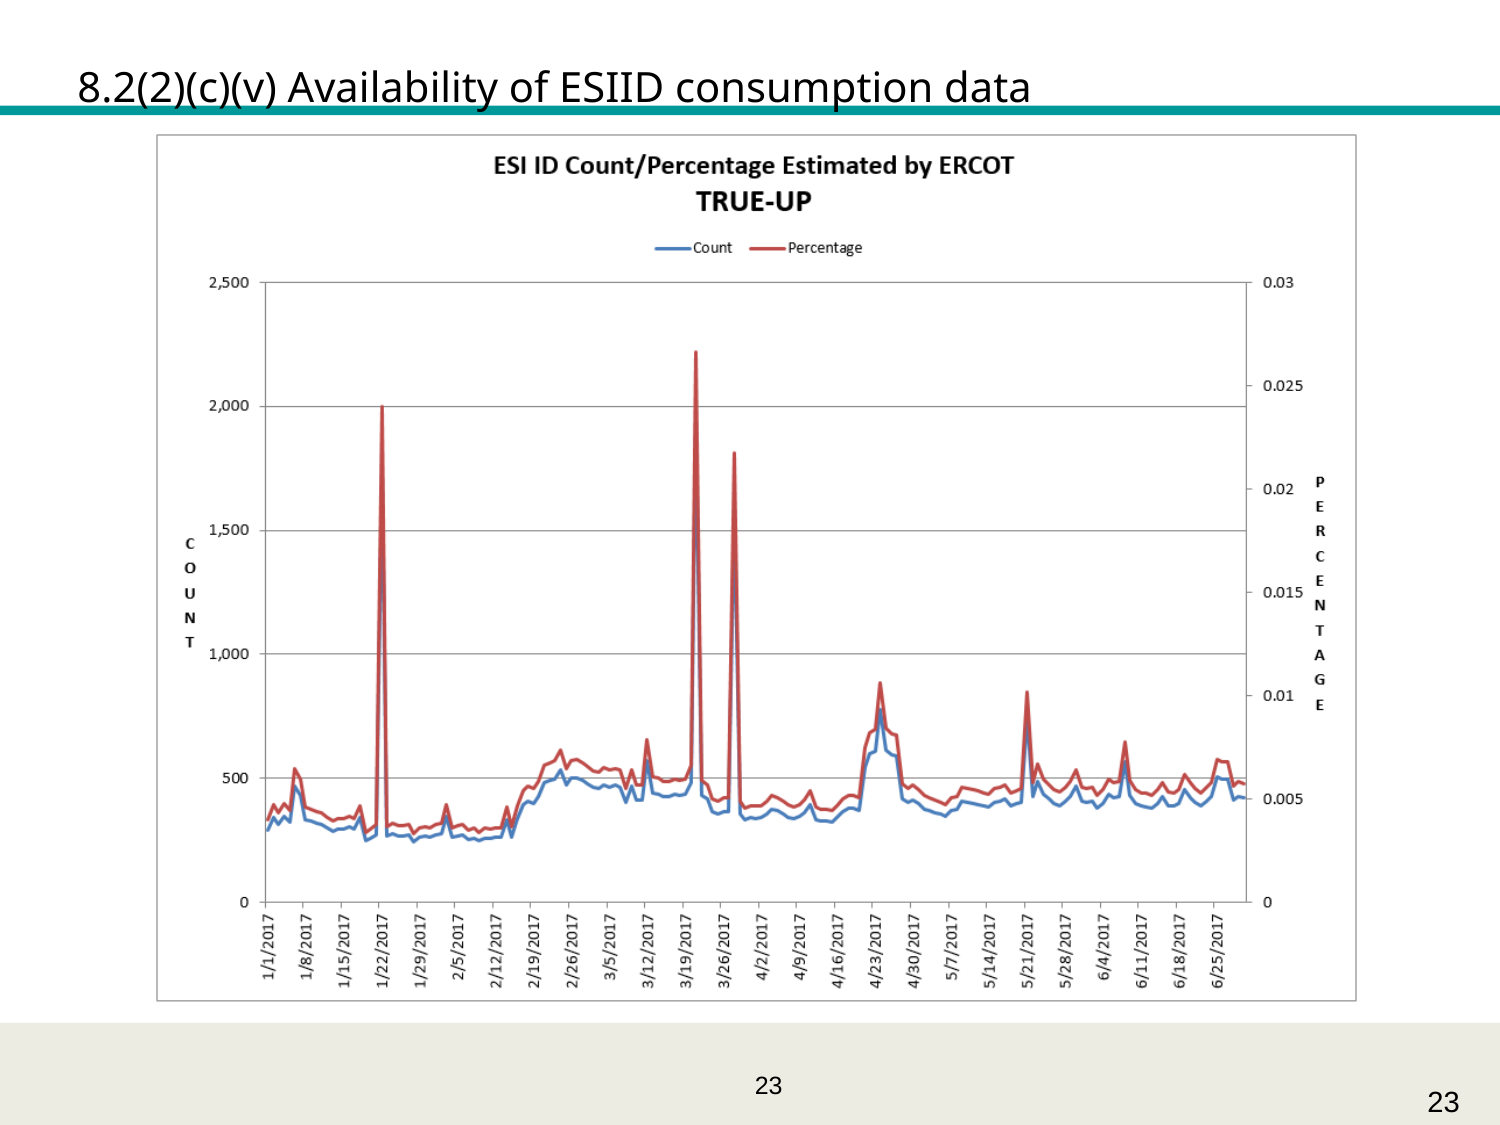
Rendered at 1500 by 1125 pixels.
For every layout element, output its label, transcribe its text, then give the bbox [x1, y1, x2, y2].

title 8.2(2)(c)(v) Availability of ESIID consumption data [62, 40, 1450, 132]
picture [153, 131, 1359, 1005]
slide_number 23 [1412, 1076, 1476, 1125]
